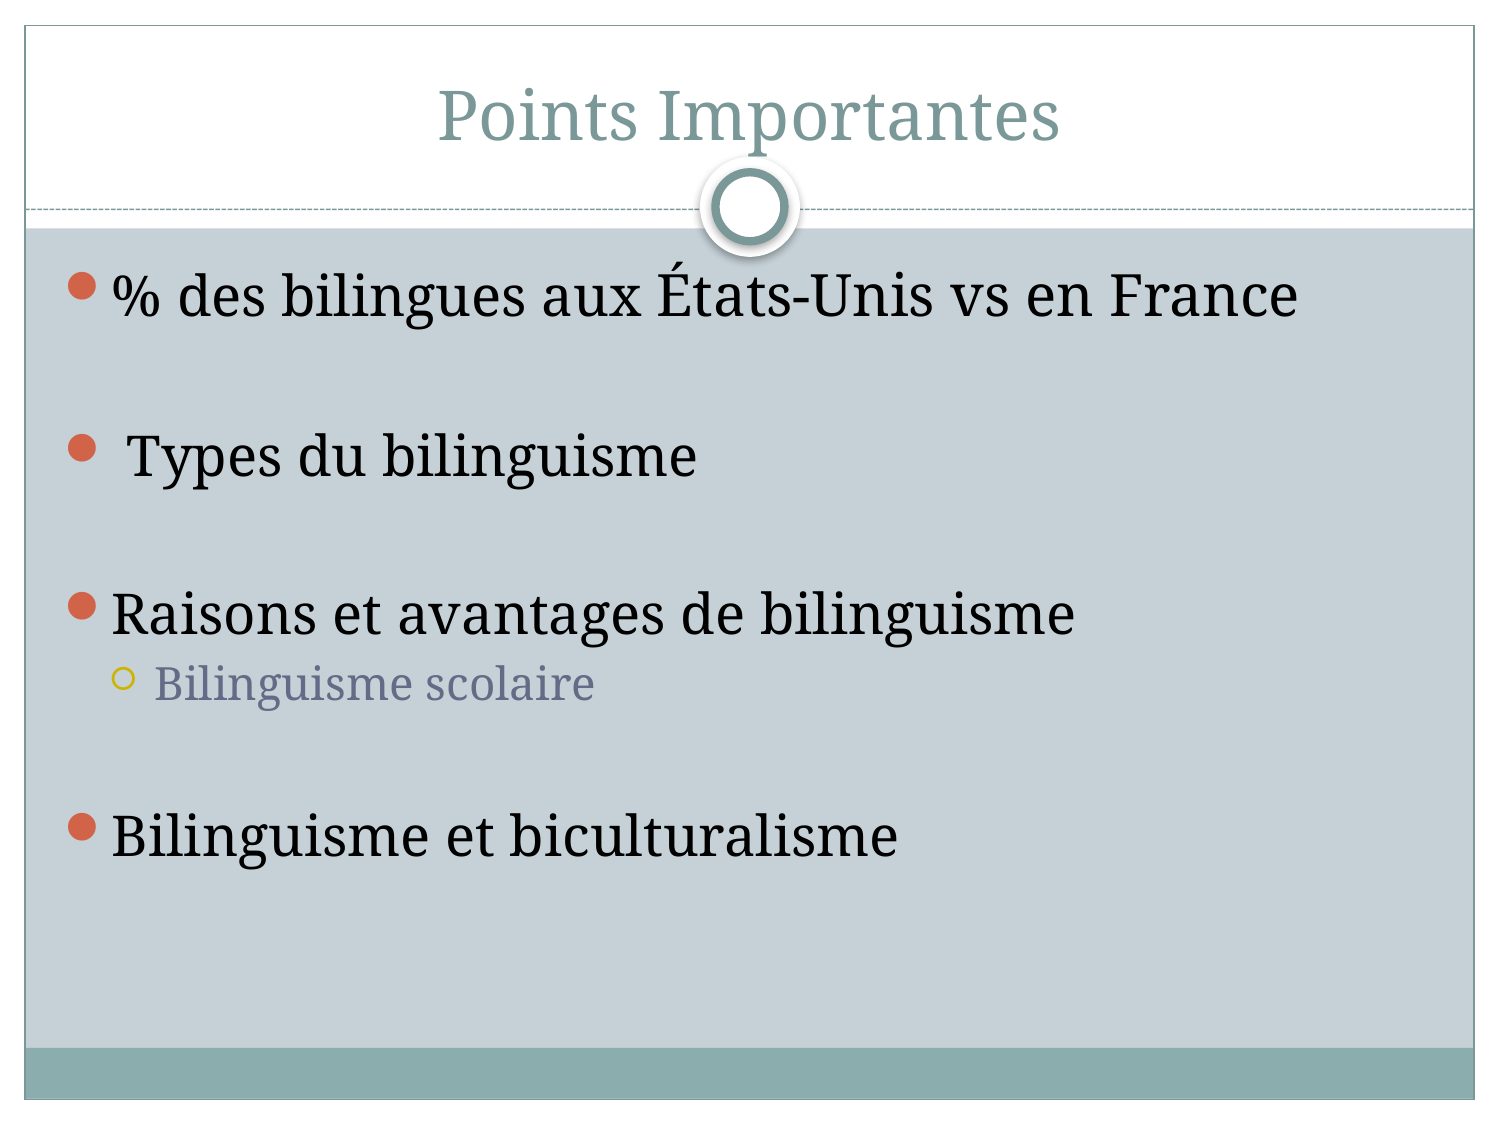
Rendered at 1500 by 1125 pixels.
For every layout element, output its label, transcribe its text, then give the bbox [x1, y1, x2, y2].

list % des bilingues aux États-Unis vs en France Types du bilinguisme Raisons et avantages de bilinguisme Bilinguisme scolaire Bilinguisme et biculturalisme [49, 250, 1445, 1001]
title Points Importantes [49, 37, 1450, 162]
